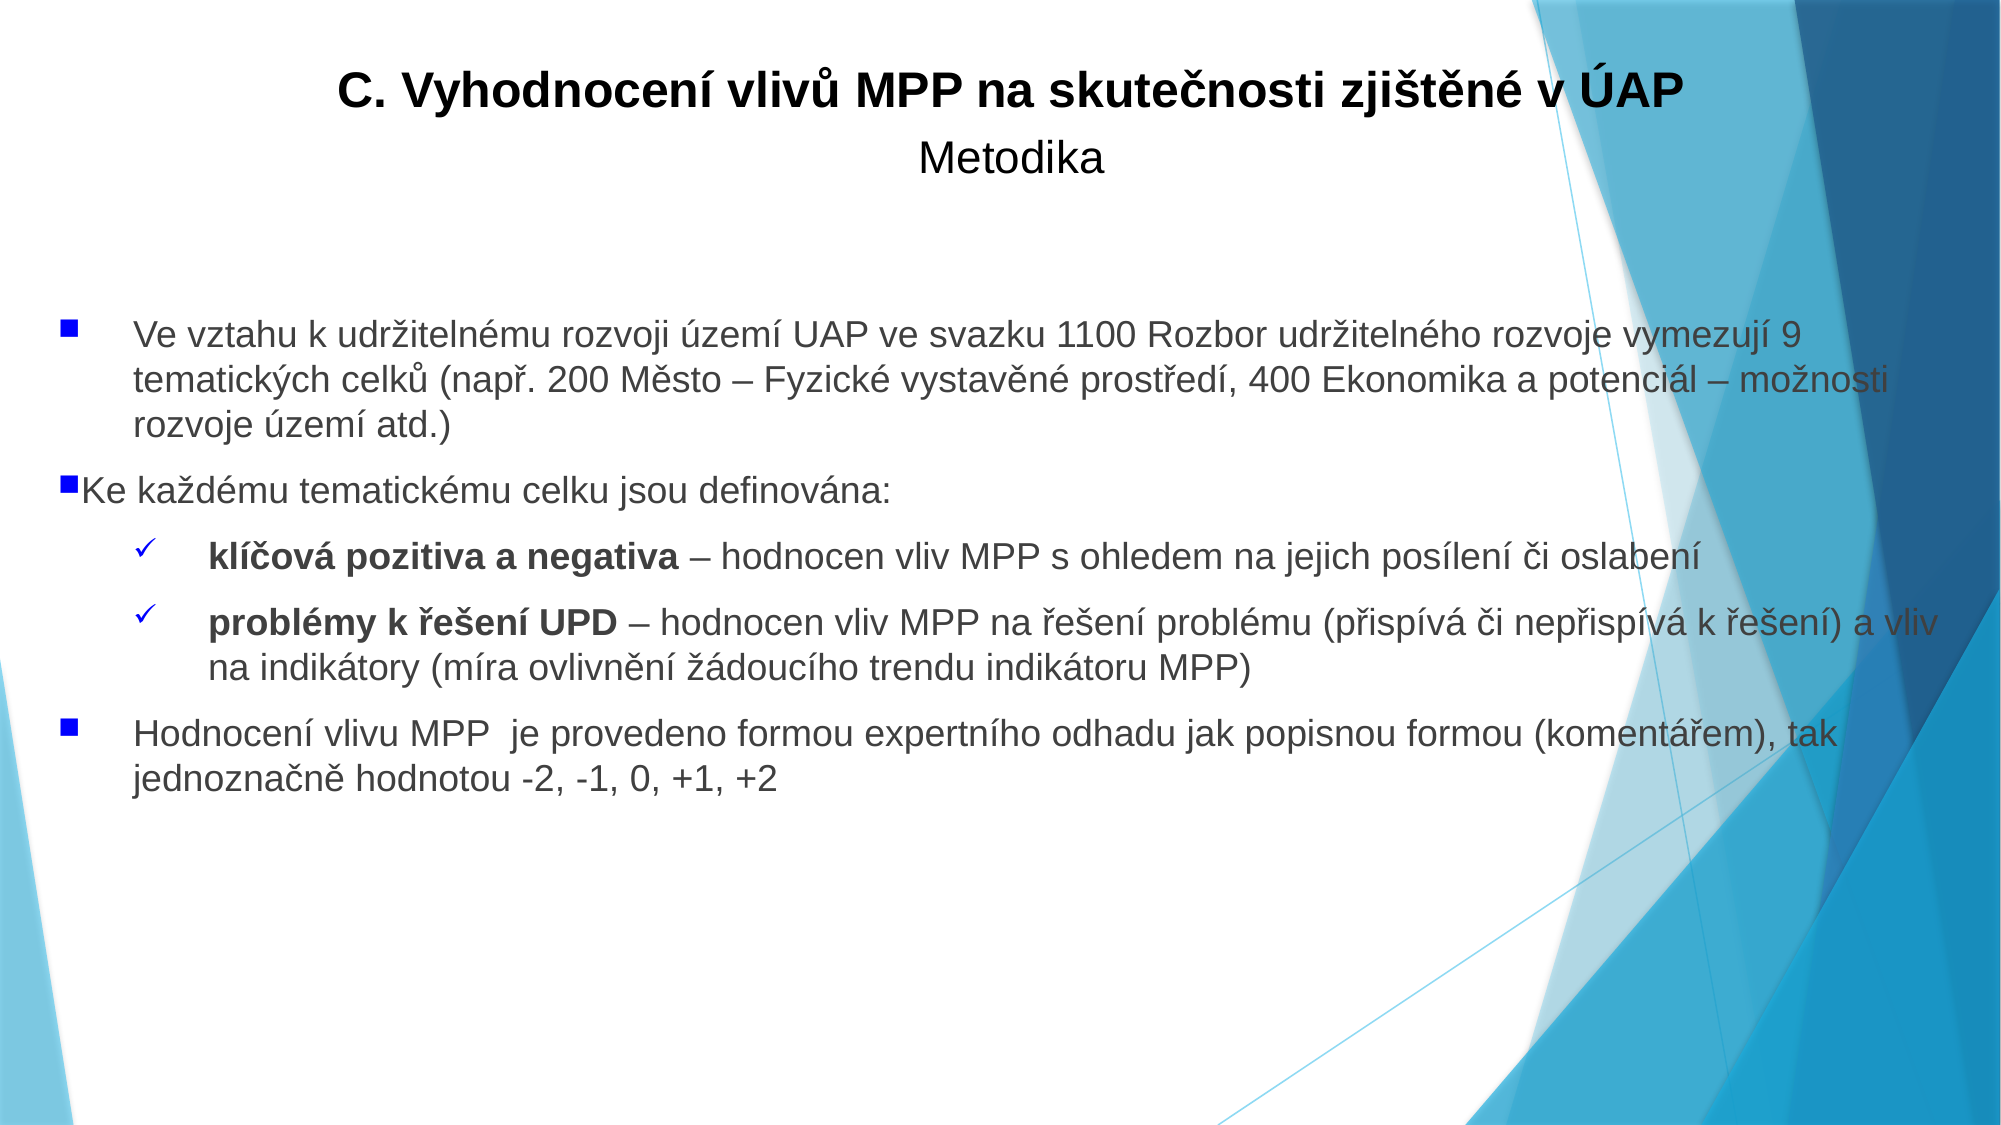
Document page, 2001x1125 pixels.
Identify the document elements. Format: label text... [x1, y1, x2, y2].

title C. Vyhodnocení vlivů MPP na skutečnosti zjištěné v ÚAP Metodika [55, 37, 1969, 197]
list Ve vztahu k udržitelnému rozvoji území UAP ve svazku 1100 Rozbor udržitelného rozvoje vymezují 9 tematických celků (např. 200 Město – Fyzické vystavěné prostředí, 400 Ekonomika a potenciál – možnosti rozvoje území atd.) Ke každému tematickému celku jsou definována: klíčová pozitiva a negativa – hodnocen vliv MPP s ohledem na jejich posílení či oslabení problémy k řešení UPD – hodnocen vliv MPP na řešení problému (přispívá či nepřispívá k řešení) a vliv na indikátory (míra ovlivnění žádoucího trendu indikátoru MPP) Hodnocení vlivu MPP je provedeno formou expertního odhadu jak popisnou formou (komentářem), tak jednoznačně hodnotou -2, -1, 0, +1, +2 [43, 302, 2000, 1063]
